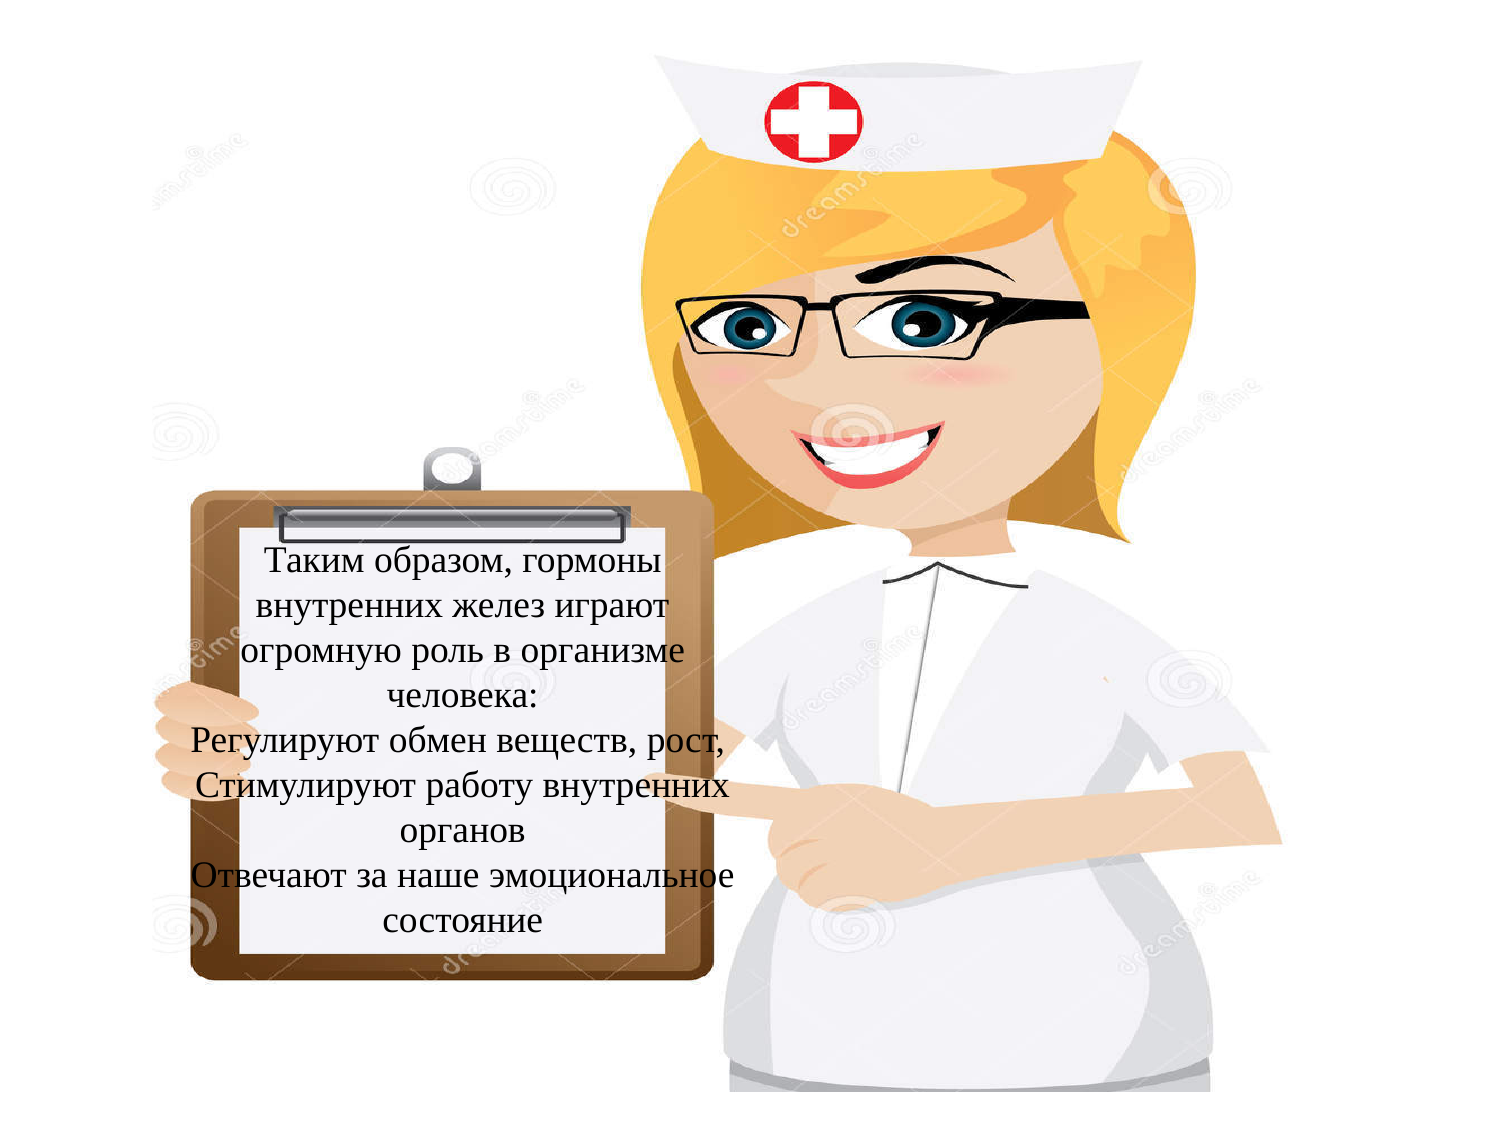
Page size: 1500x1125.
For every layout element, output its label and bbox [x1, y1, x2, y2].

picture [152, 46, 1313, 1092]
